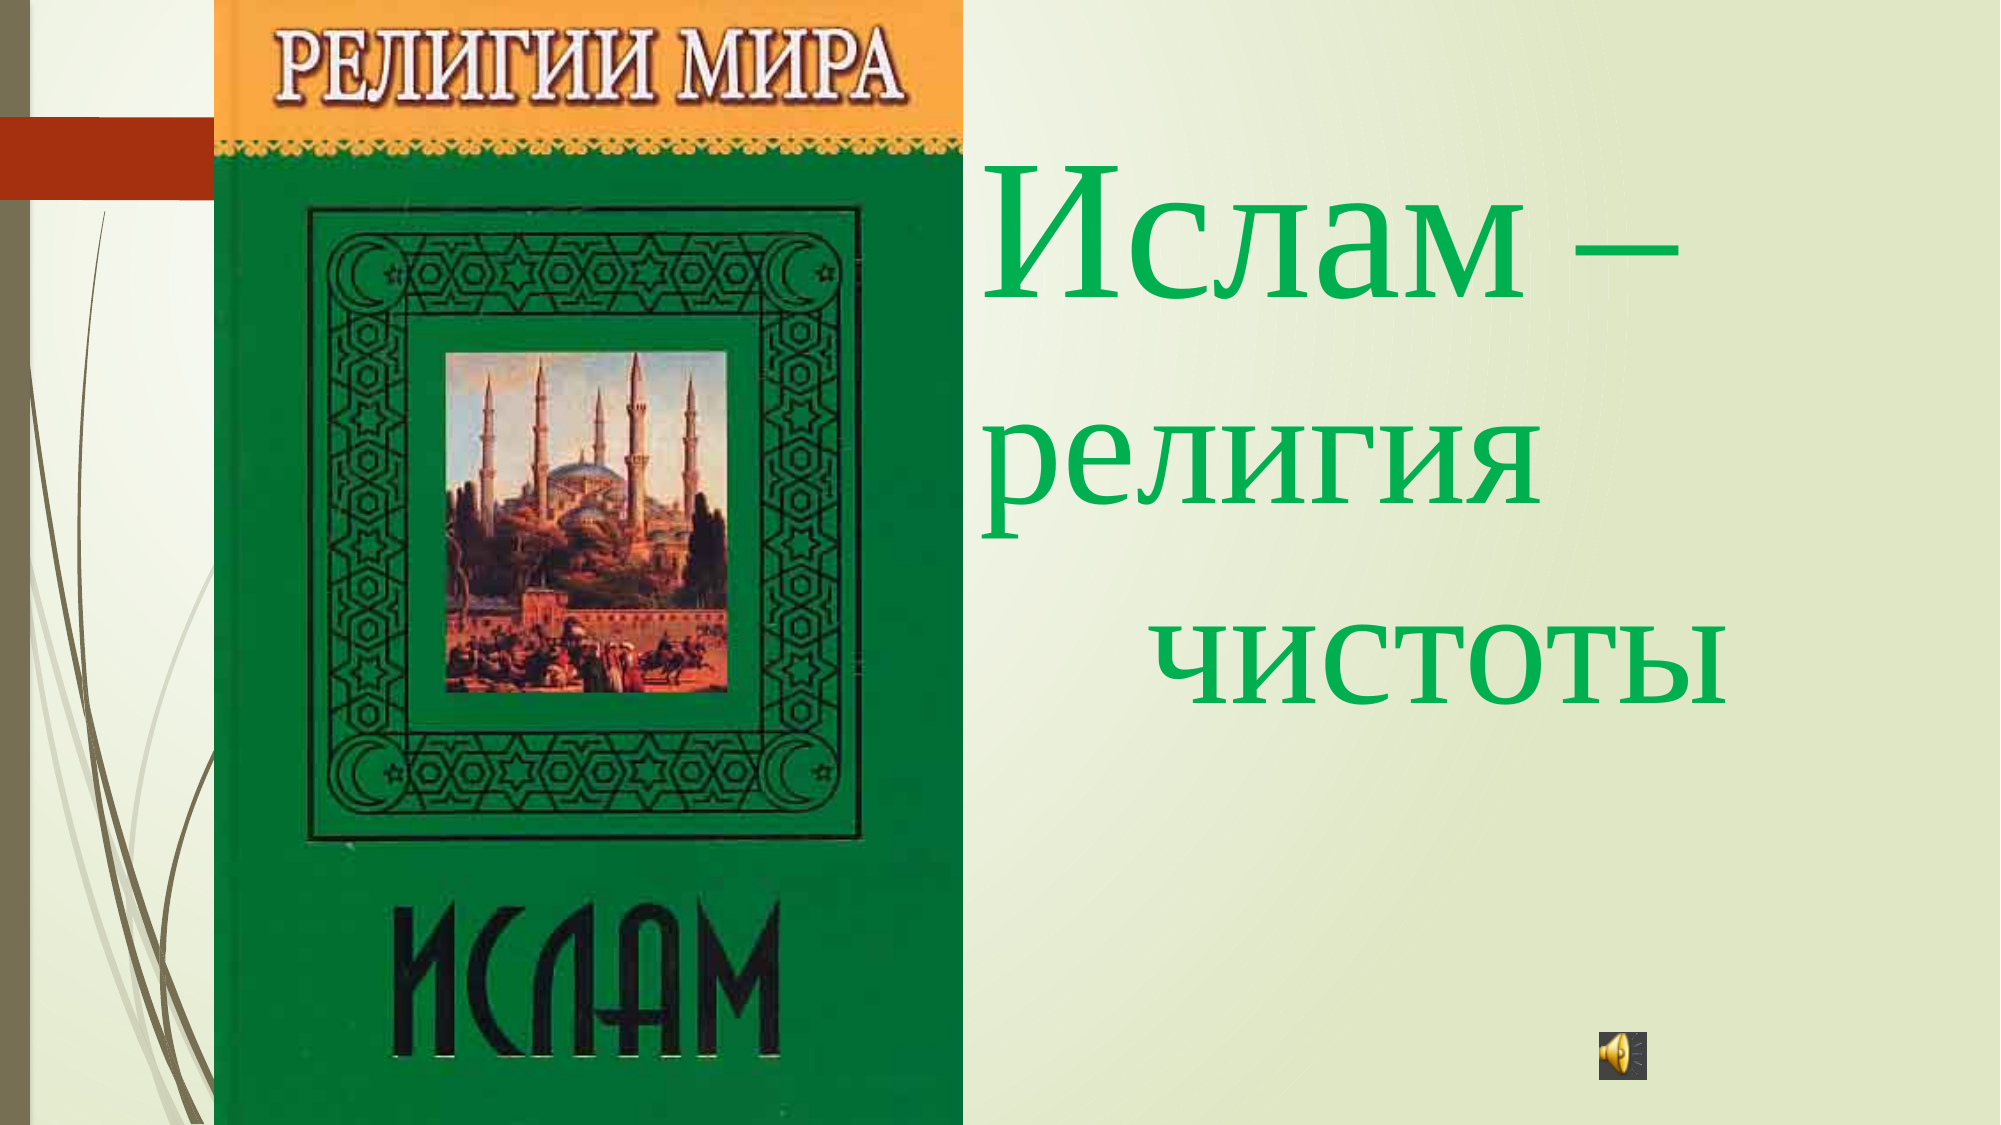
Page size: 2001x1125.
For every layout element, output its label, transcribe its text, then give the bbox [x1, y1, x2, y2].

text_box Ислам – религия чистоты [964, 0, 1750, 745]
picture [214, 0, 964, 1125]
picture [1597, 1031, 1648, 1082]
